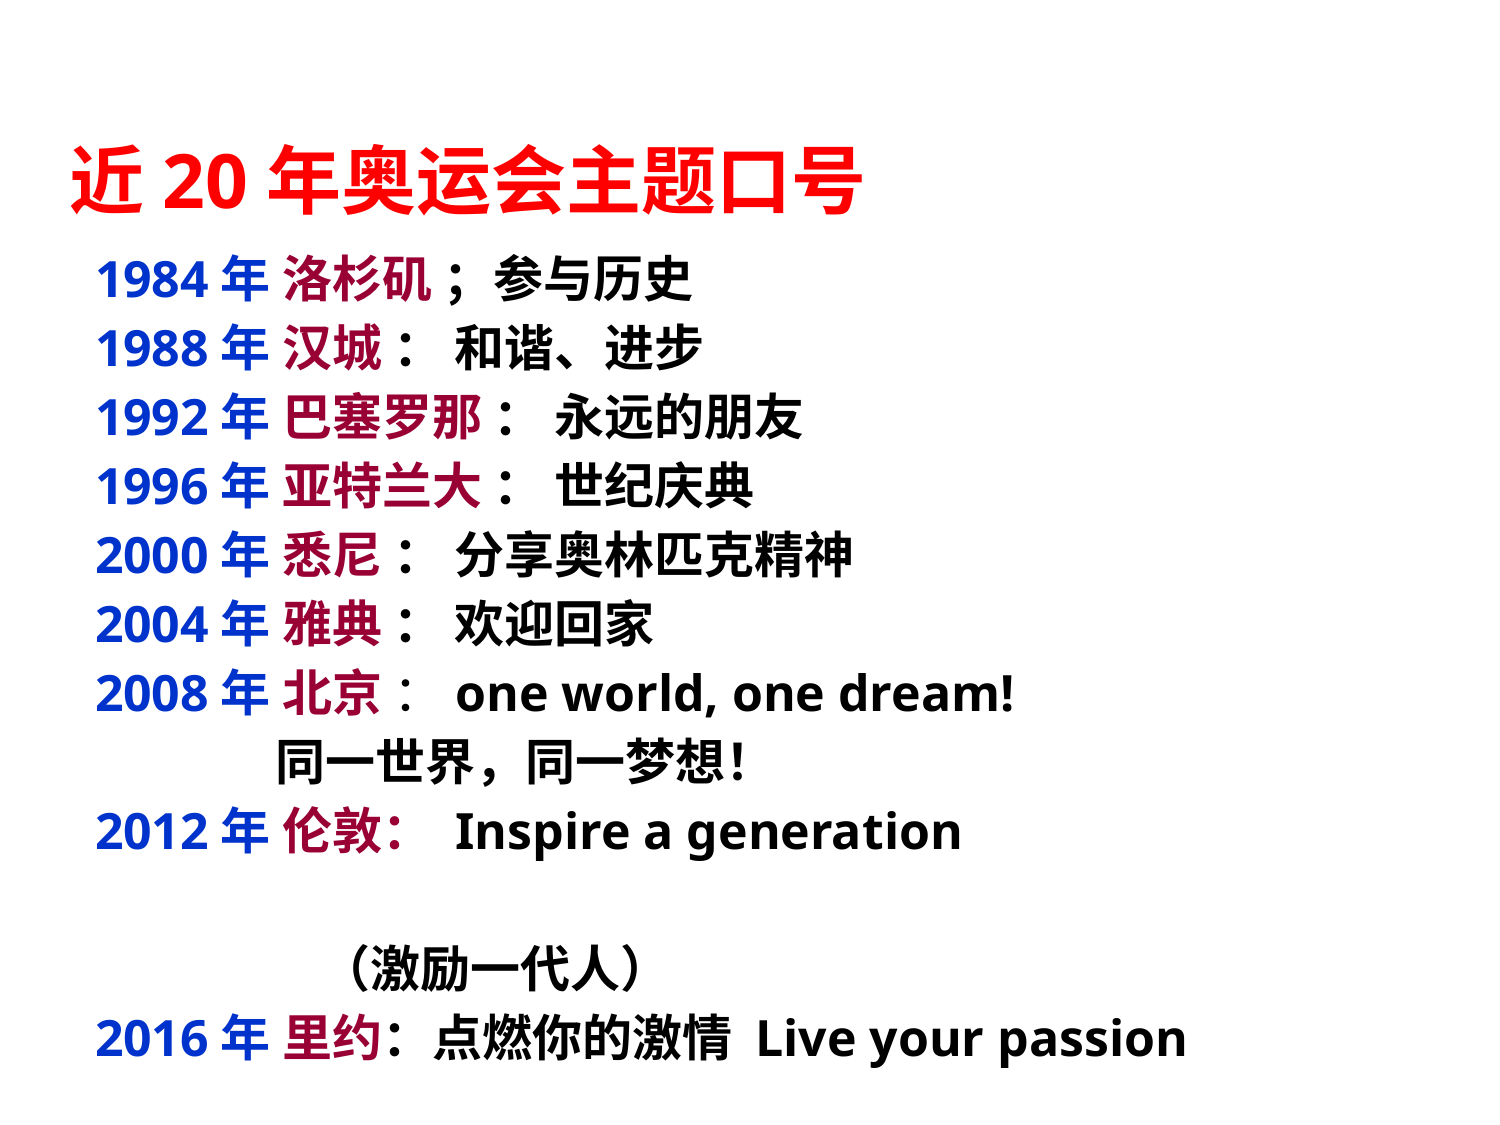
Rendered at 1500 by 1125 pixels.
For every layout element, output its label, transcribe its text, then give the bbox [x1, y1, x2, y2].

text_box 1984年 洛杉矶 ；参与历史 1988年 汉城 ： 和谐、进步 1992年 巴塞罗那 ： 永远的朋友 1996年 亚特兰大 ： 世纪庆典 2000年 悉尼 ： 分享奥林匹克精神 2004年 雅典 ： 欢迎回家 2008年 北京 ：one world, one dream! 同一世界，同一梦想！ 2012年 伦敦： Inspire a generation （激励一代人） 2016年 里约：点燃你的激情 Live your passion [80, 231, 1474, 1125]
text_box 近20年奥运会主题口号 [55, 112, 1060, 231]
